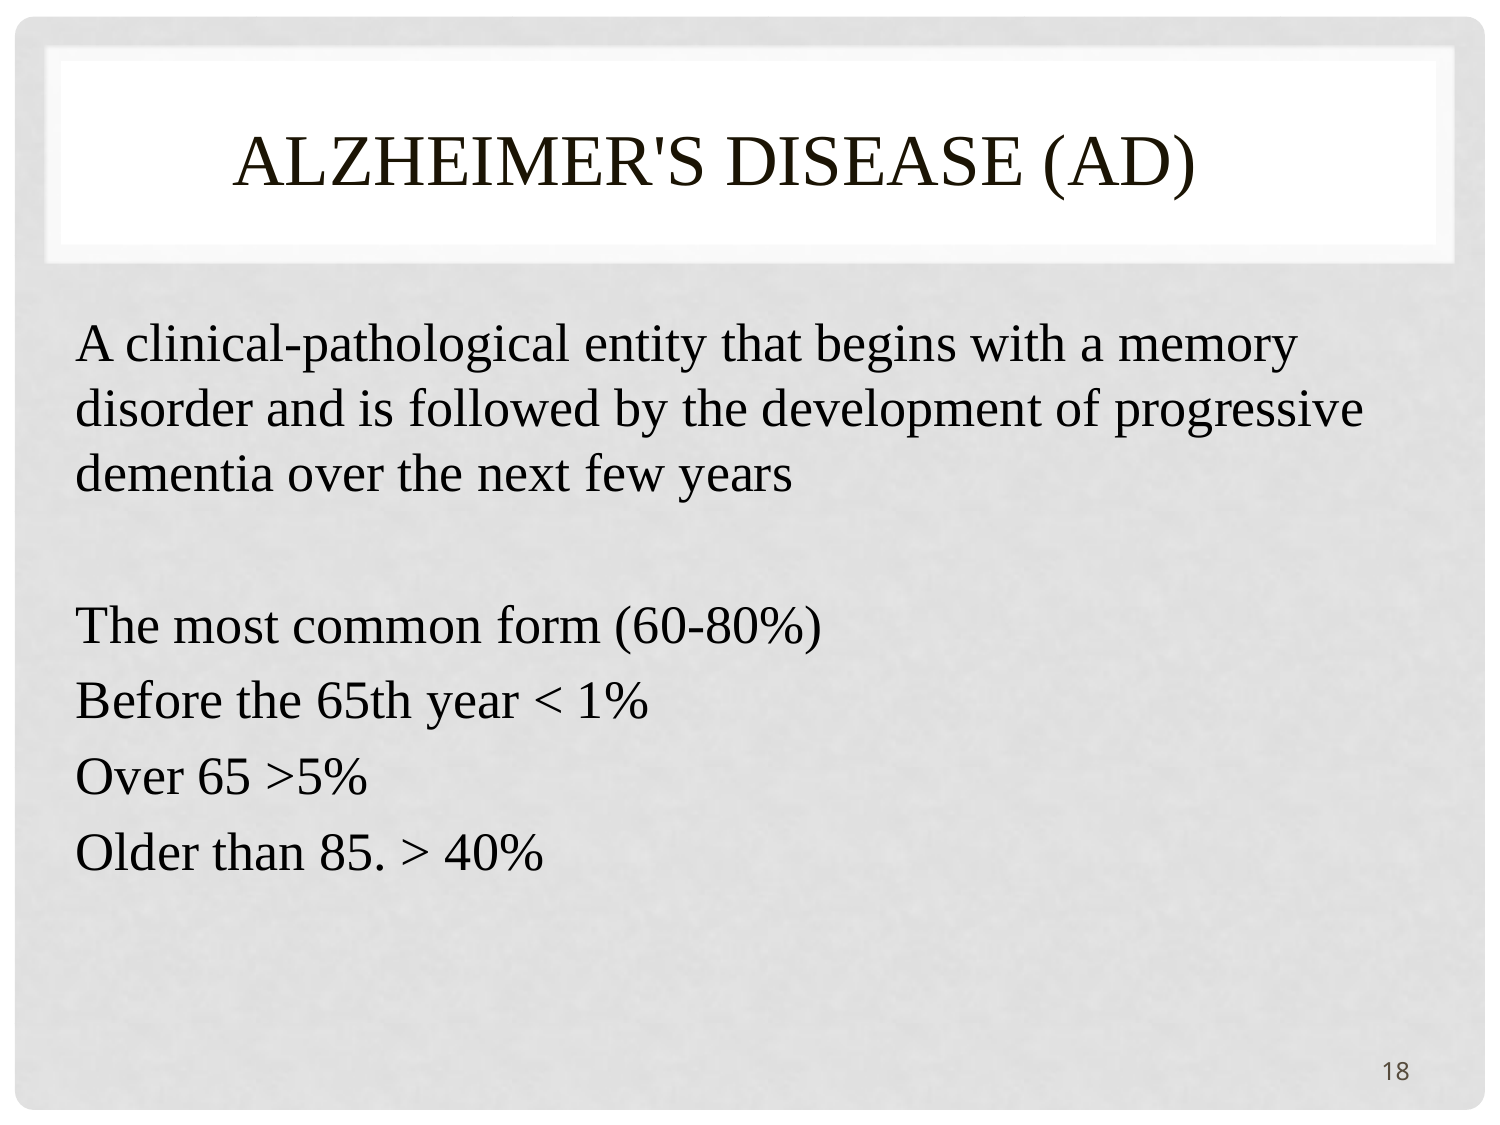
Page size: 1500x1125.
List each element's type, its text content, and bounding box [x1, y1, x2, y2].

title Alzheimer's disease (AD) [87, 62, 1343, 250]
slide_number 18 [1074, 1042, 1425, 1103]
list A clinical-pathological entity that begins with a memory disorder and is followed by the development of progressive dementia over the next few years The most common form (60-80%) Before the 65th year < 1% Over 65 >5% Older than 85. > 40% [41, 299, 1462, 1084]
